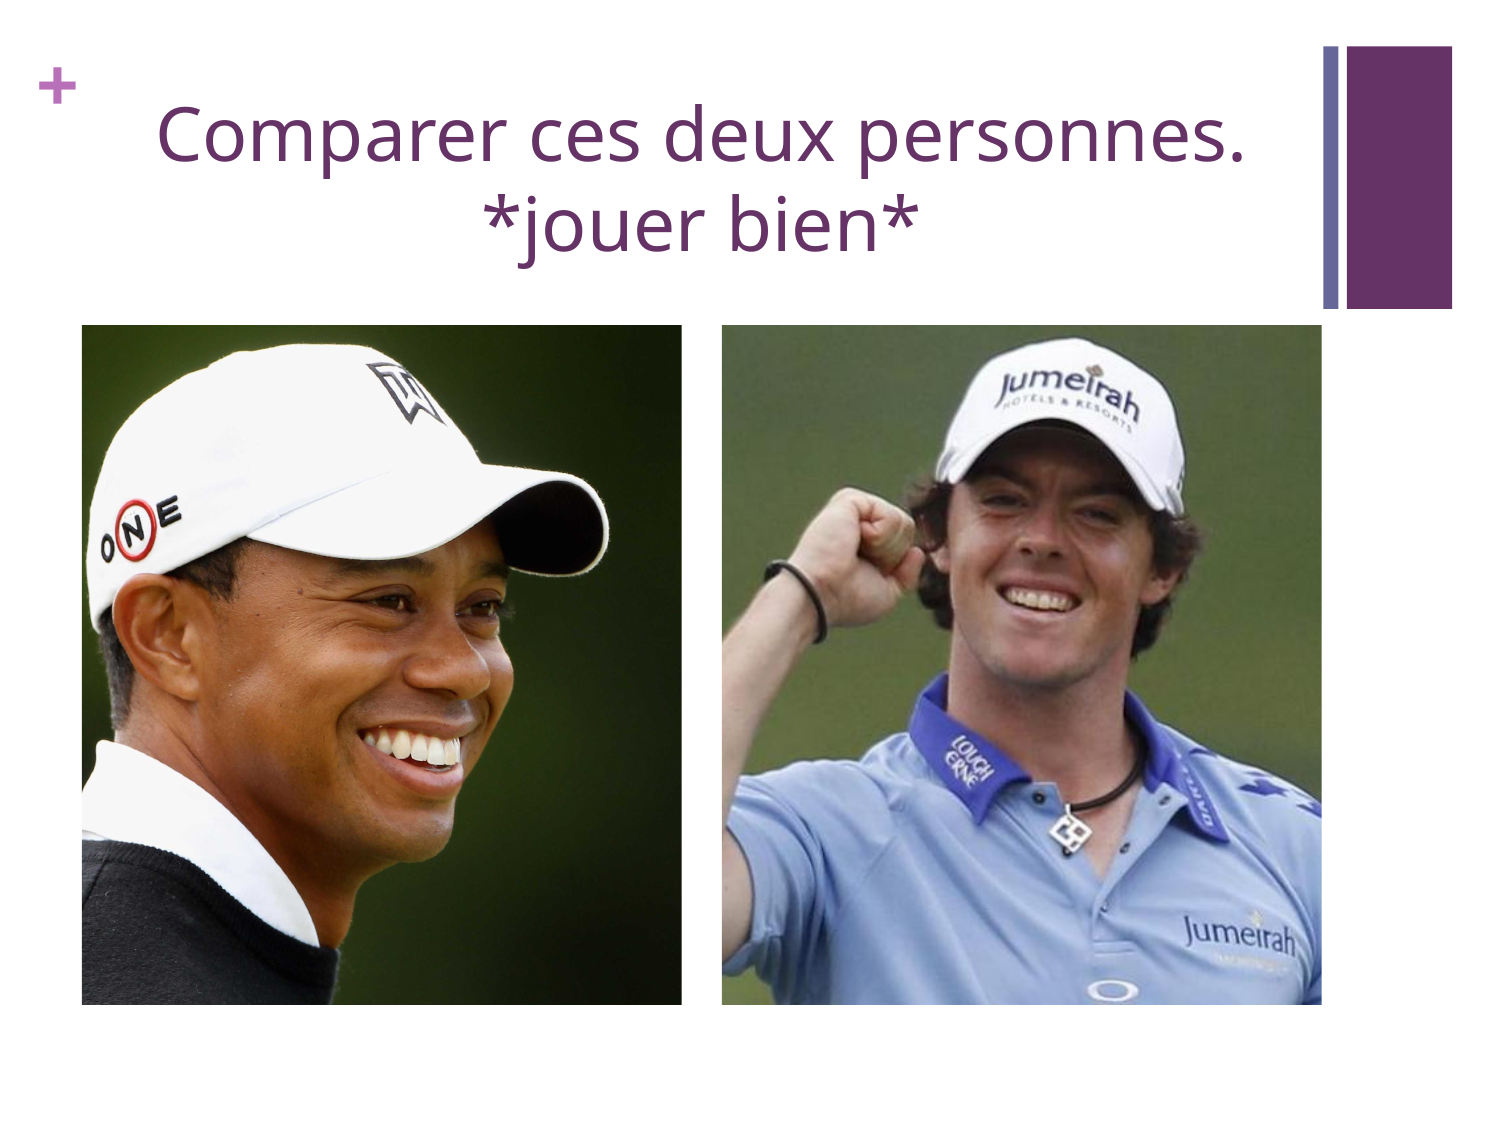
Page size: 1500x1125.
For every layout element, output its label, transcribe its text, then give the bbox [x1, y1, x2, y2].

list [721, 325, 1323, 1006]
title Comparer ces deux personnes. *jouer bien* [81, 79, 1322, 263]
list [81, 325, 683, 1006]
